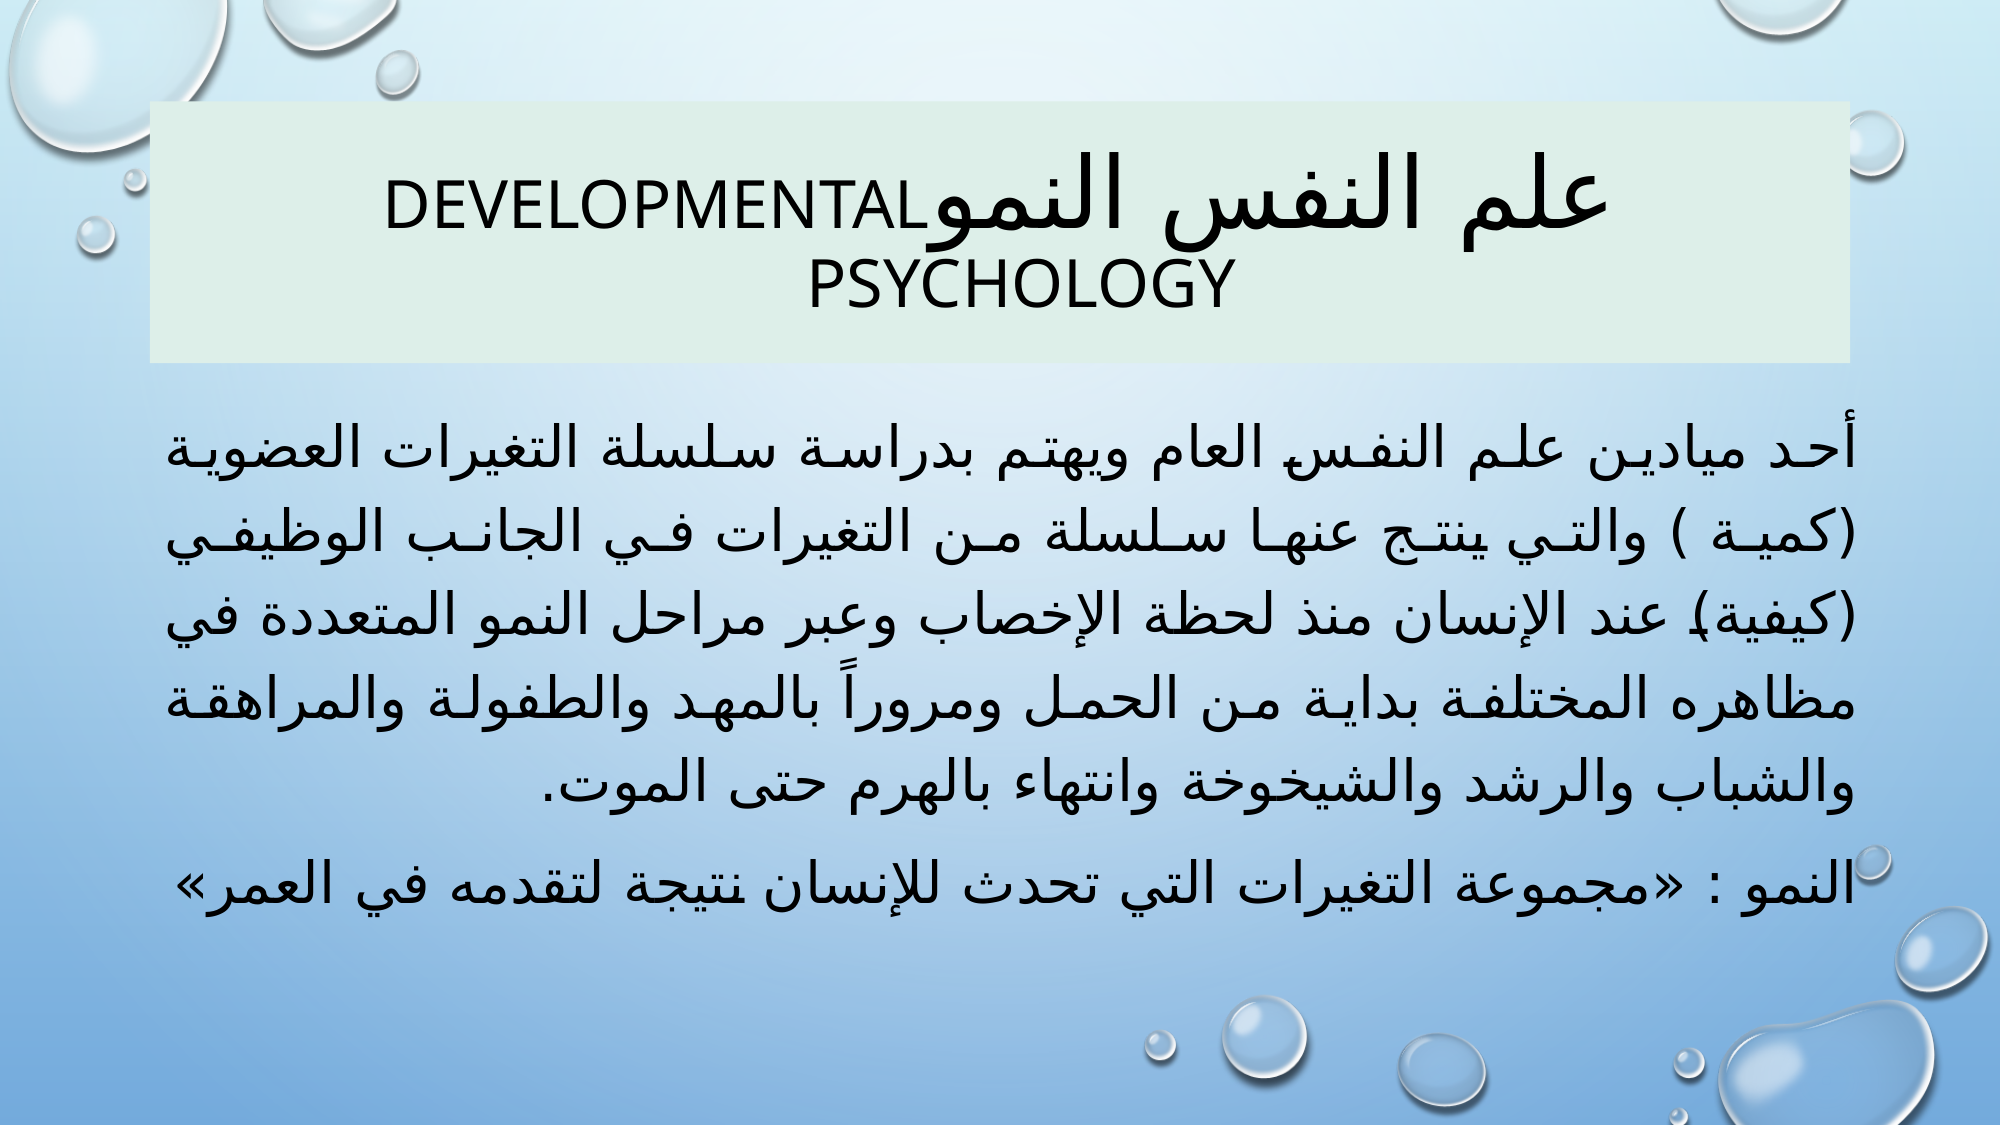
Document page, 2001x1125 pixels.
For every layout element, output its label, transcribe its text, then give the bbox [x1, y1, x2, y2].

picture [0, 0, 2000, 1125]
list أحد ميادين علم النفس العام ويهتم بدراسة سلسلة التغيرات العضوية (كمية ) والتي ينتج عنها سلسلة من التغيرات في الجانب الوظيفي (كيفية) عند الإنسان منذ لحظة الإخصاب وعبر مراحل النمو المتعددة في مظاهره المختلفة بداية من الحمل ومروراً بالمهد والطفولة والمراهقة والشباب والرشد والشيخوخة وانتهاء بالهرم حتى الموت. النمو : «مجموعة التغيرات التي تحدث للإنسان نتيجة لتقدمه في العمر» [149, 388, 1874, 1006]
title علم النفس النموDevelopmental psychology [149, 101, 1851, 364]
